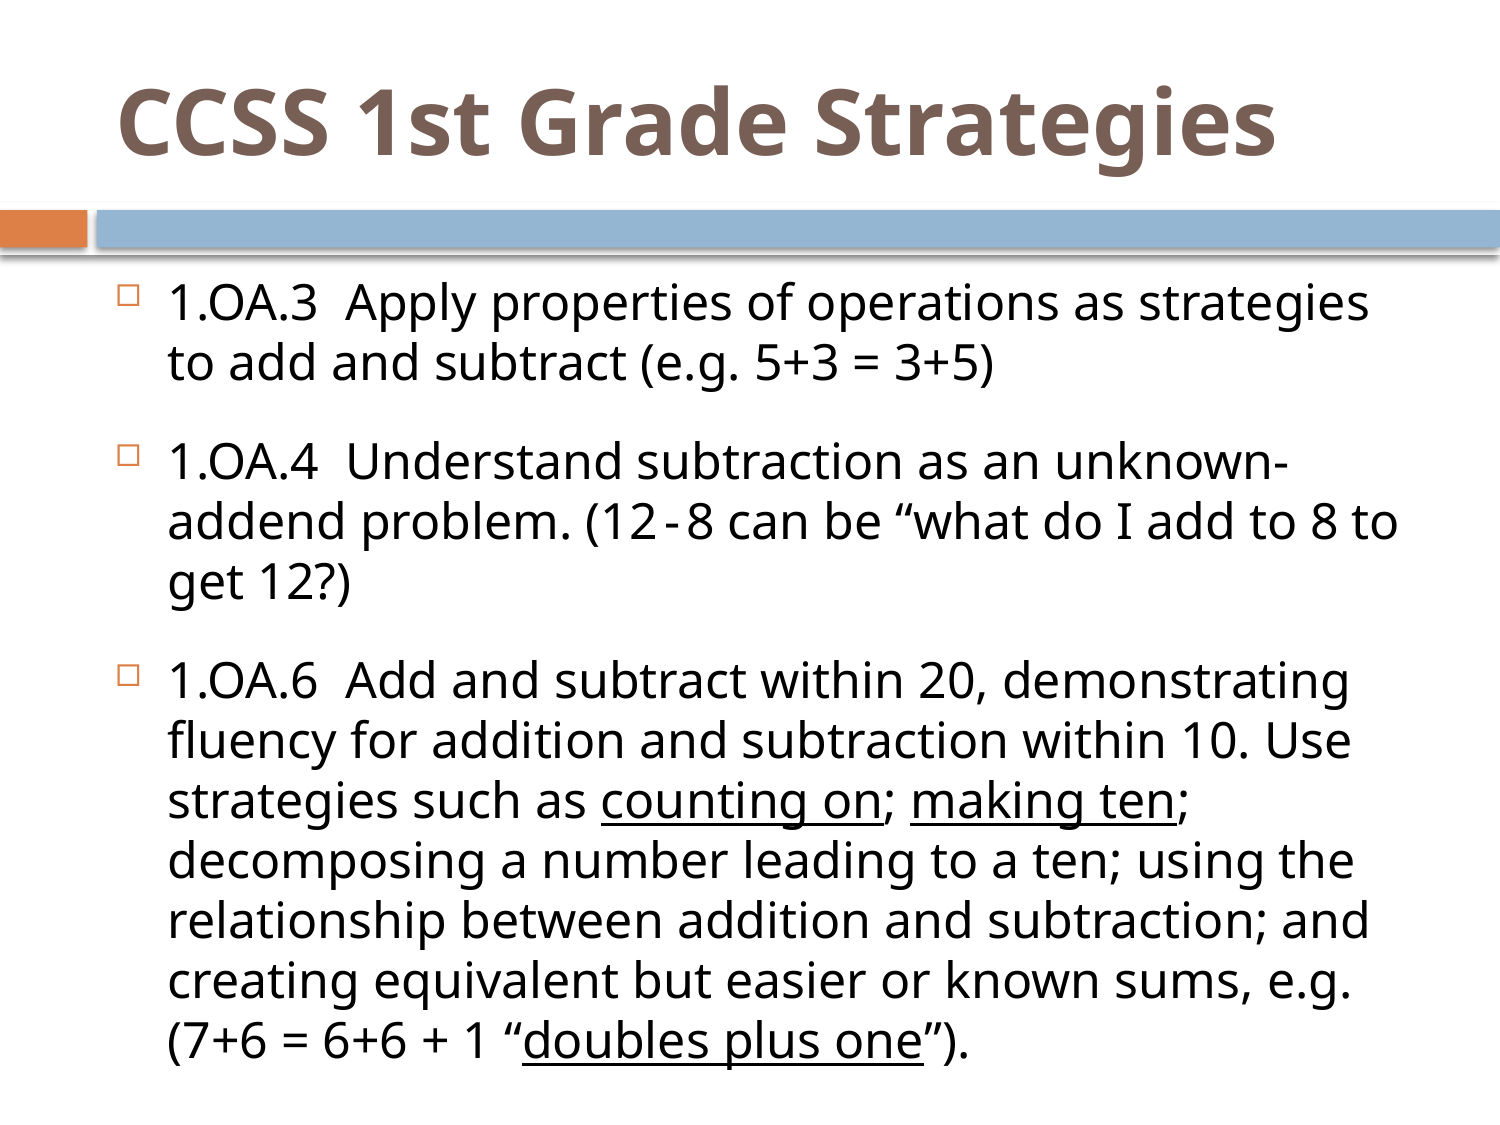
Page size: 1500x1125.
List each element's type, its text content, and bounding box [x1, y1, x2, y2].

list 1.OA.3 Apply properties of operations as strategies to add and subtract (e.g. 5+3 = 3+5) 1.OA.4 Understand subtraction as an unknown-addend problem. (12 - 8 can be “what do I add to 8 to get 12?) 1.OA.6 Add and subtract within 20, demonstrating fluency for addition and subtraction within 10. Use strategies such as counting on; making ten; decomposing a number leading to a ten; using the relationship between addition and subtraction; and creating equivalent but easier or known sums, e.g. (7+6 = 6+6 + 1 “doubles plus one”). [100, 262, 1438, 1000]
title CCSS 1st Grade Strategies [100, 37, 1438, 200]
